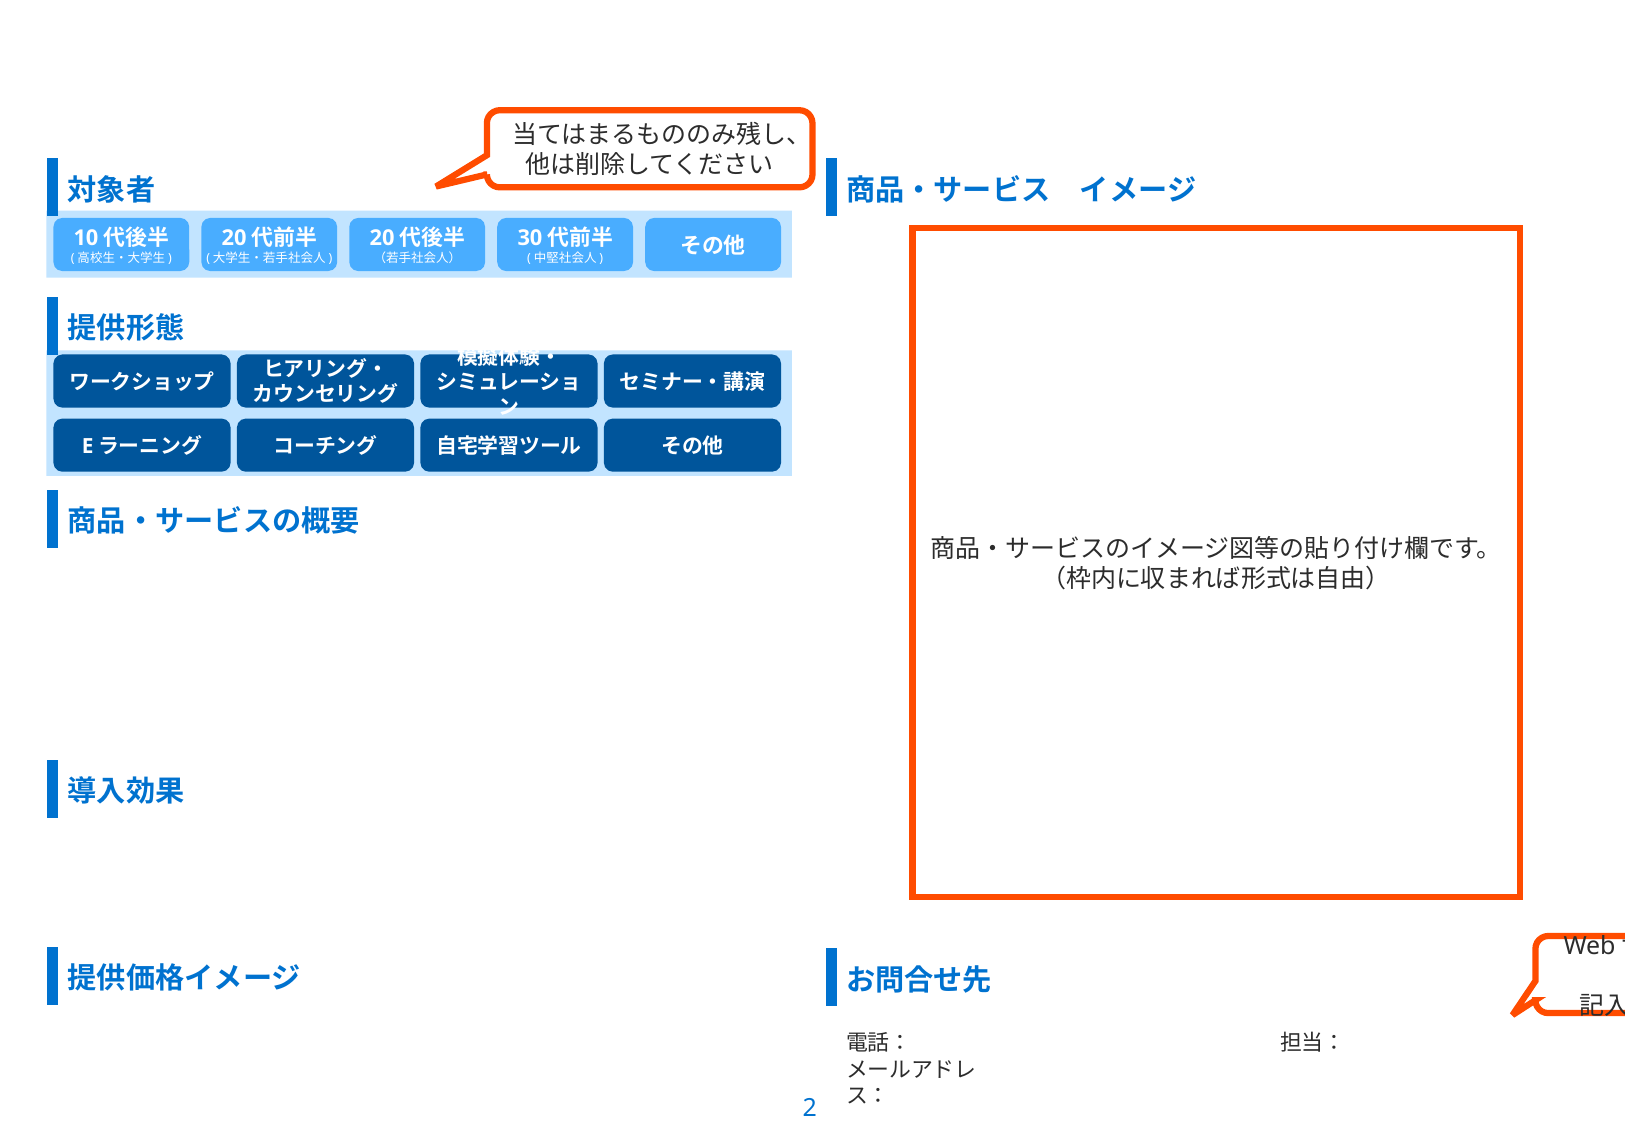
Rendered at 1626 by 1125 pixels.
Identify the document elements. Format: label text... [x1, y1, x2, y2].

text_box 商品・サービスのイメージ図等の貼り付け欄です。 （枠内に収まれば形式は自由） [912, 227, 1521, 898]
text_box Webサイトでの公開を前提に記入してください。 記入できない箇所は、空欄で構いません [1511, 934, 1625, 1016]
text_box 当てはまるもののみ残し、 他は削除してください [435, 109, 814, 189]
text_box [53, 354, 782, 472]
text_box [53, 217, 782, 272]
